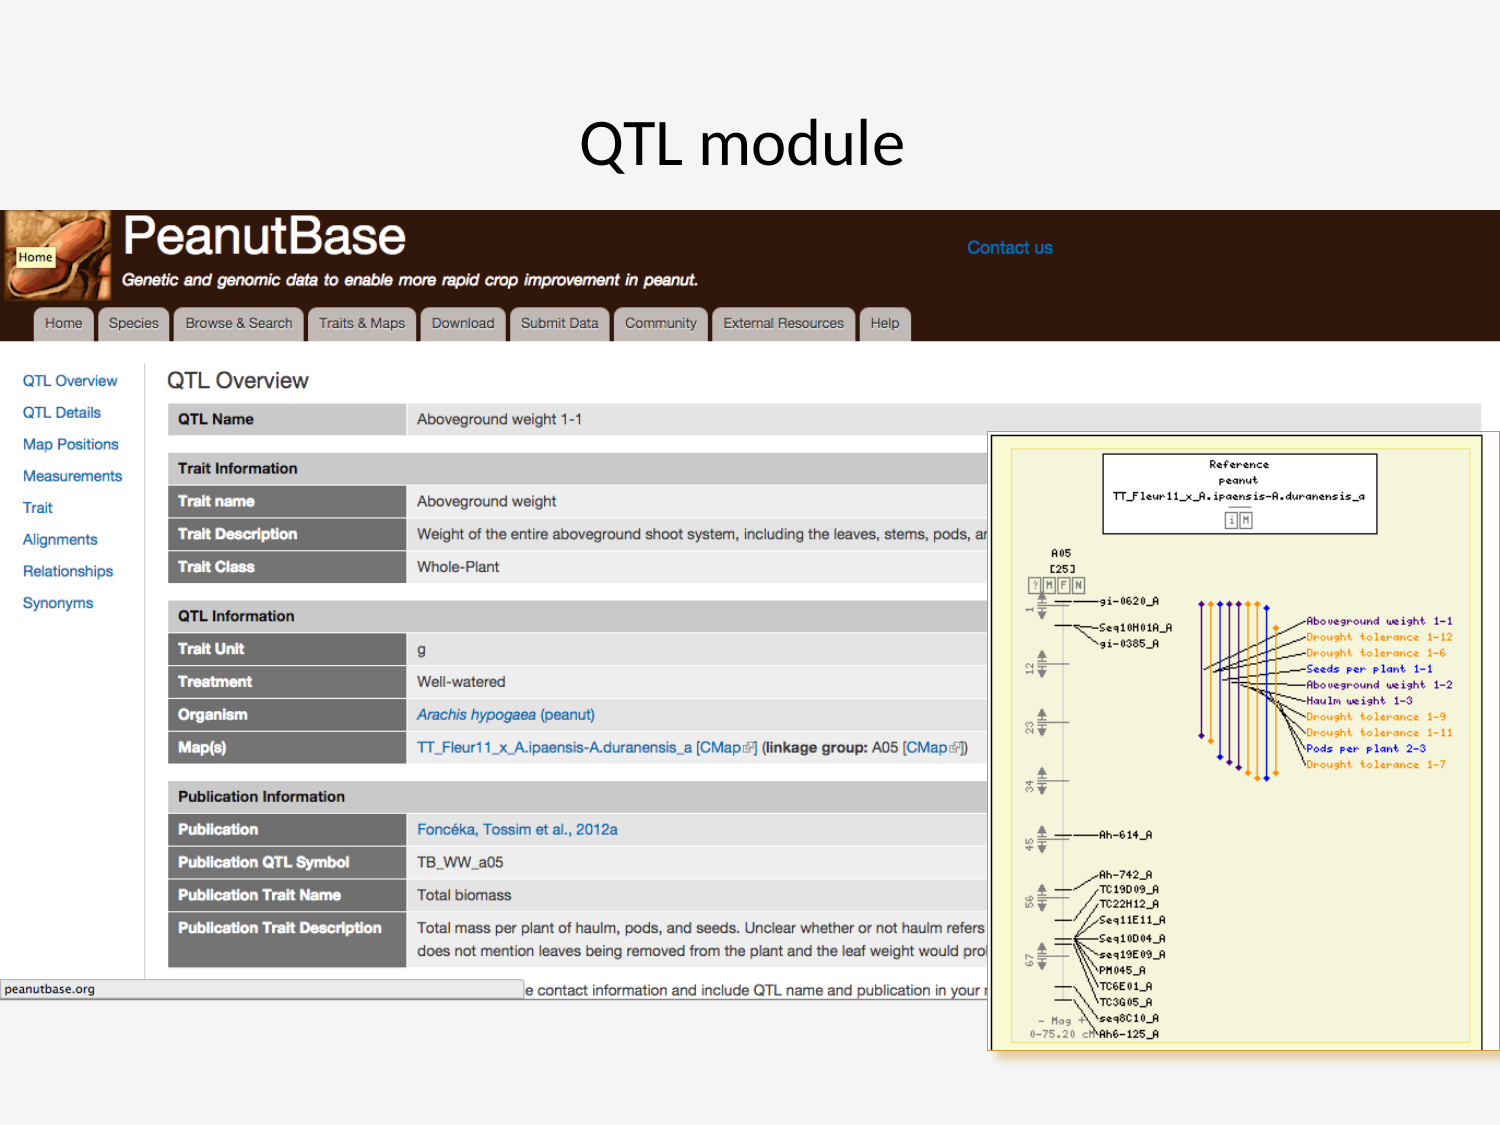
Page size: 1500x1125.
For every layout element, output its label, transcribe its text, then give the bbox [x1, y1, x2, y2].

title QTL module [75, 45, 1425, 208]
picture [0, 210, 1500, 1051]
